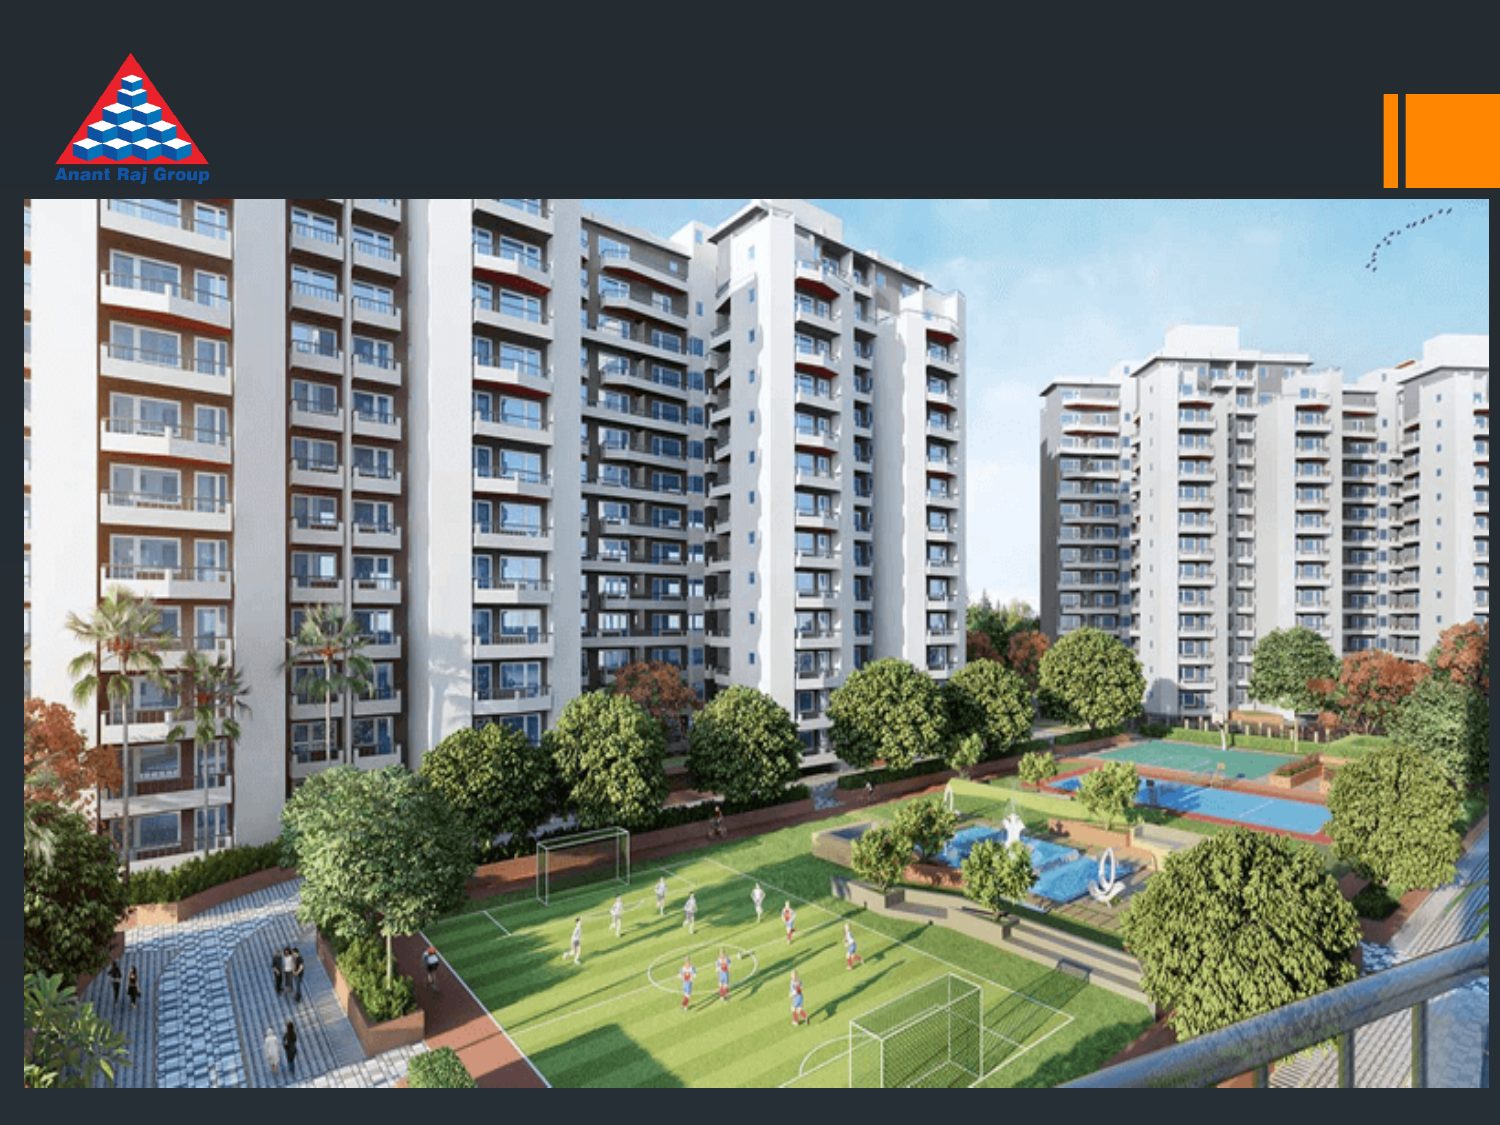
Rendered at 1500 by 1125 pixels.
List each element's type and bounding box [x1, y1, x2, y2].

list [24, 199, 1489, 1088]
picture [49, 49, 213, 187]
